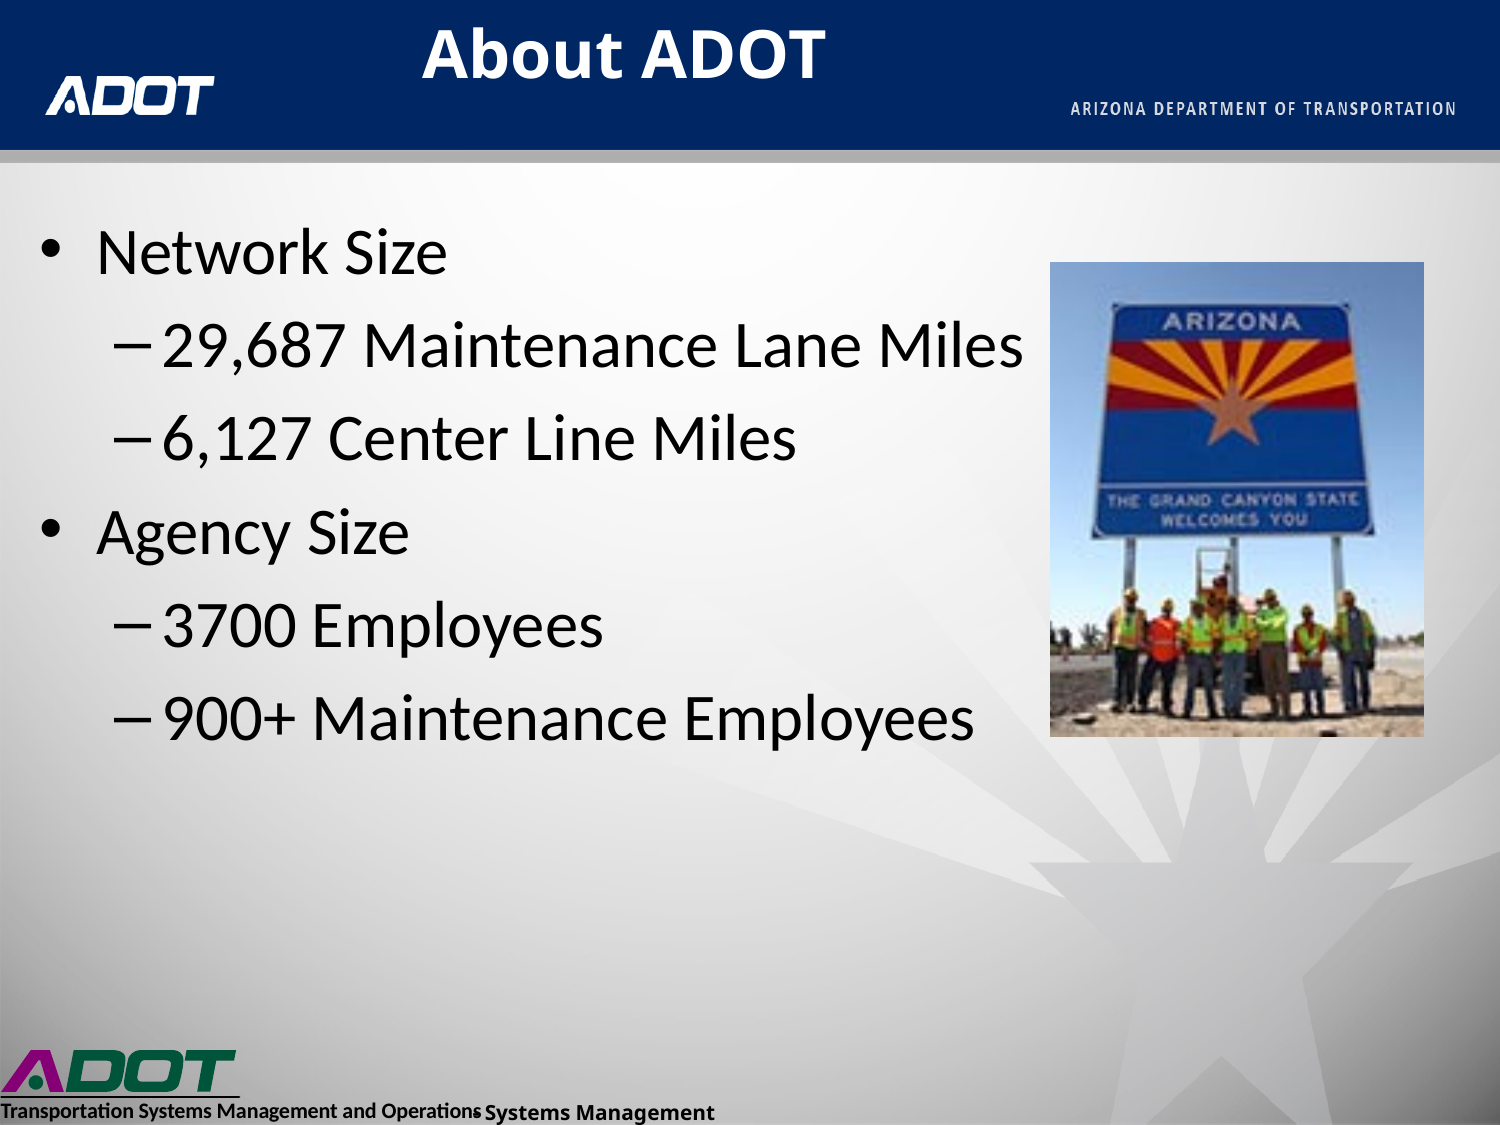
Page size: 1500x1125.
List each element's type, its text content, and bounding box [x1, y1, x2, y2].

text_box - Systems Management [487, 1091, 730, 1125]
picture [0, 0, 1500, 1125]
text_box About ADOT [407, 4, 842, 99]
list Network Size 29,687 Maintenance Lane Miles 6,127 Center Line Miles Agency Size 3700 Employees 900+ Maintenance Employees [24, 200, 1375, 760]
